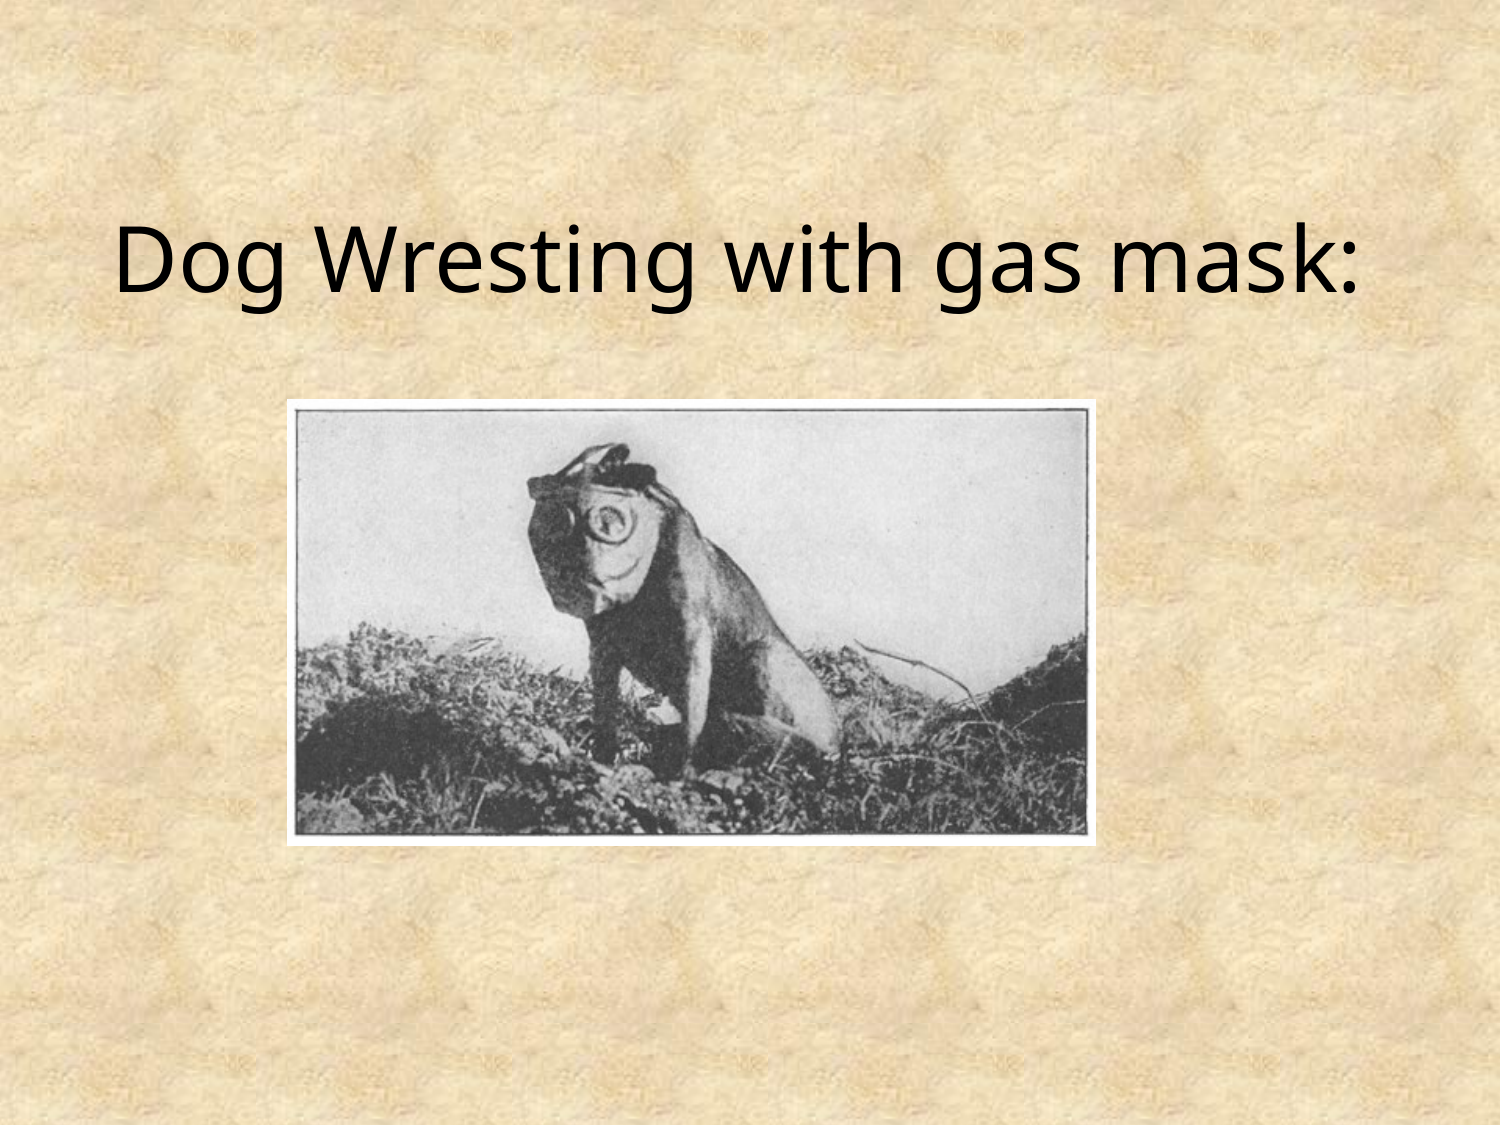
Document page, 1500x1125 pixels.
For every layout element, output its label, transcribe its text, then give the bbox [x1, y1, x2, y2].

title Dog Wresting with gas mask: [62, 162, 1413, 350]
picture [0, 0, 1500, 1125]
